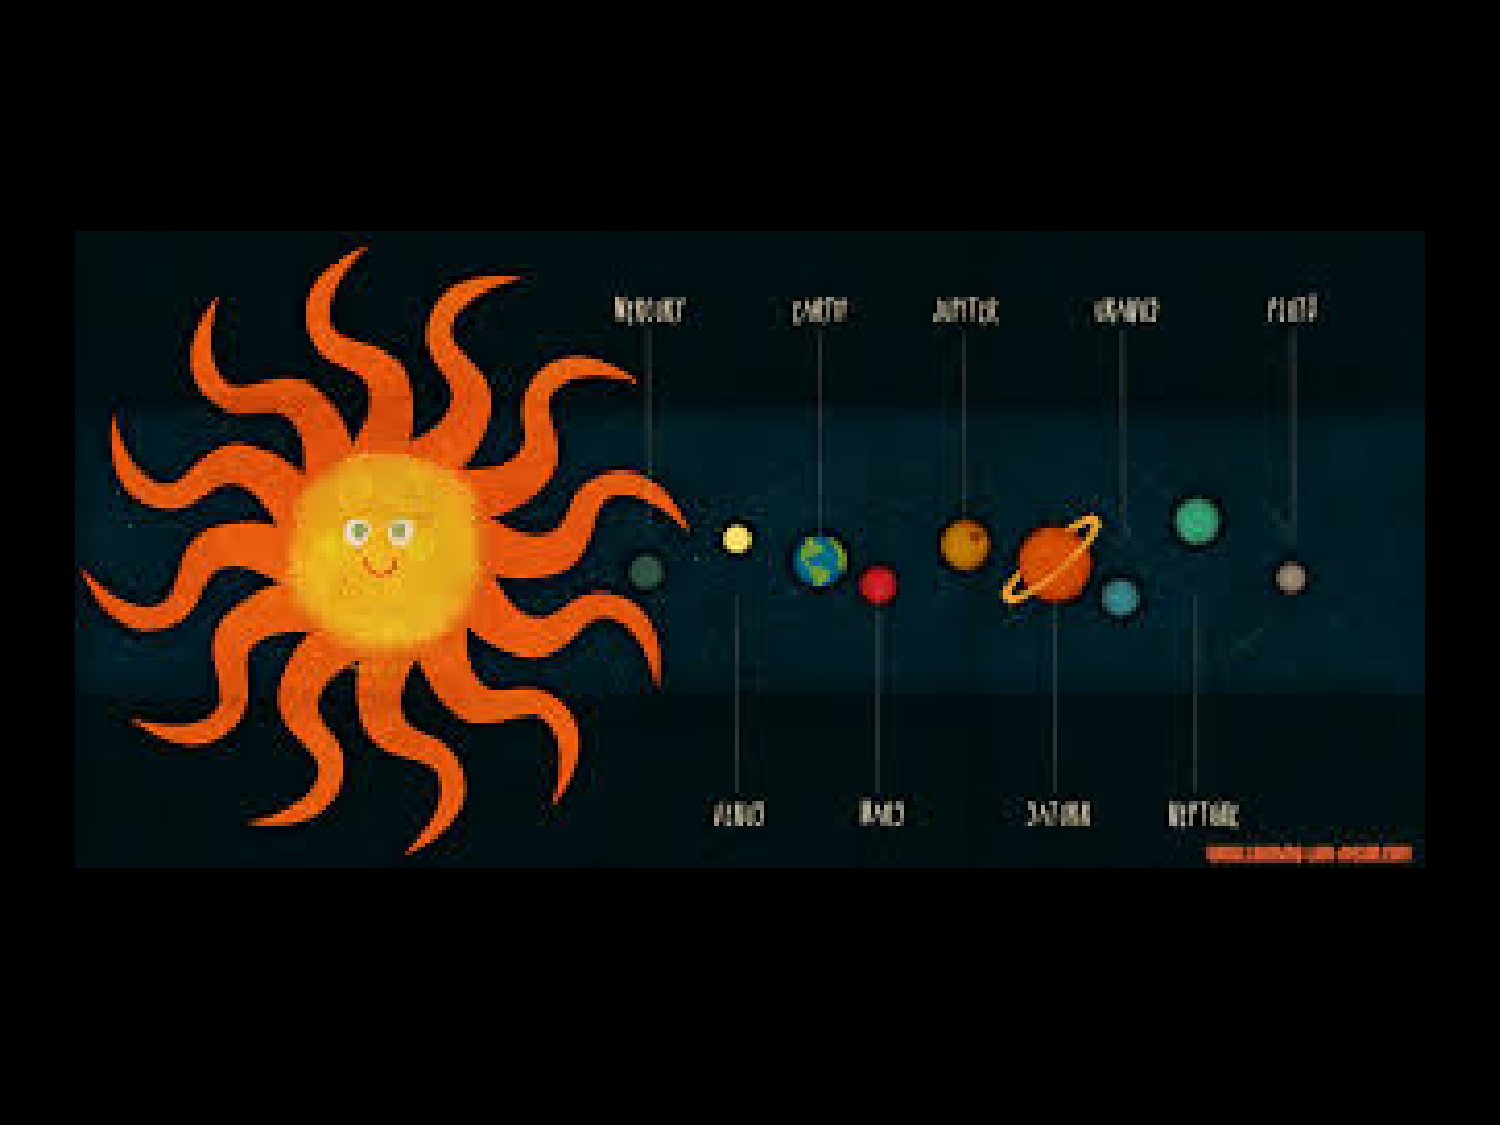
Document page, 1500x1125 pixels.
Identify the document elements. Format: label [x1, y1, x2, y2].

list [74, 178, 1426, 922]
